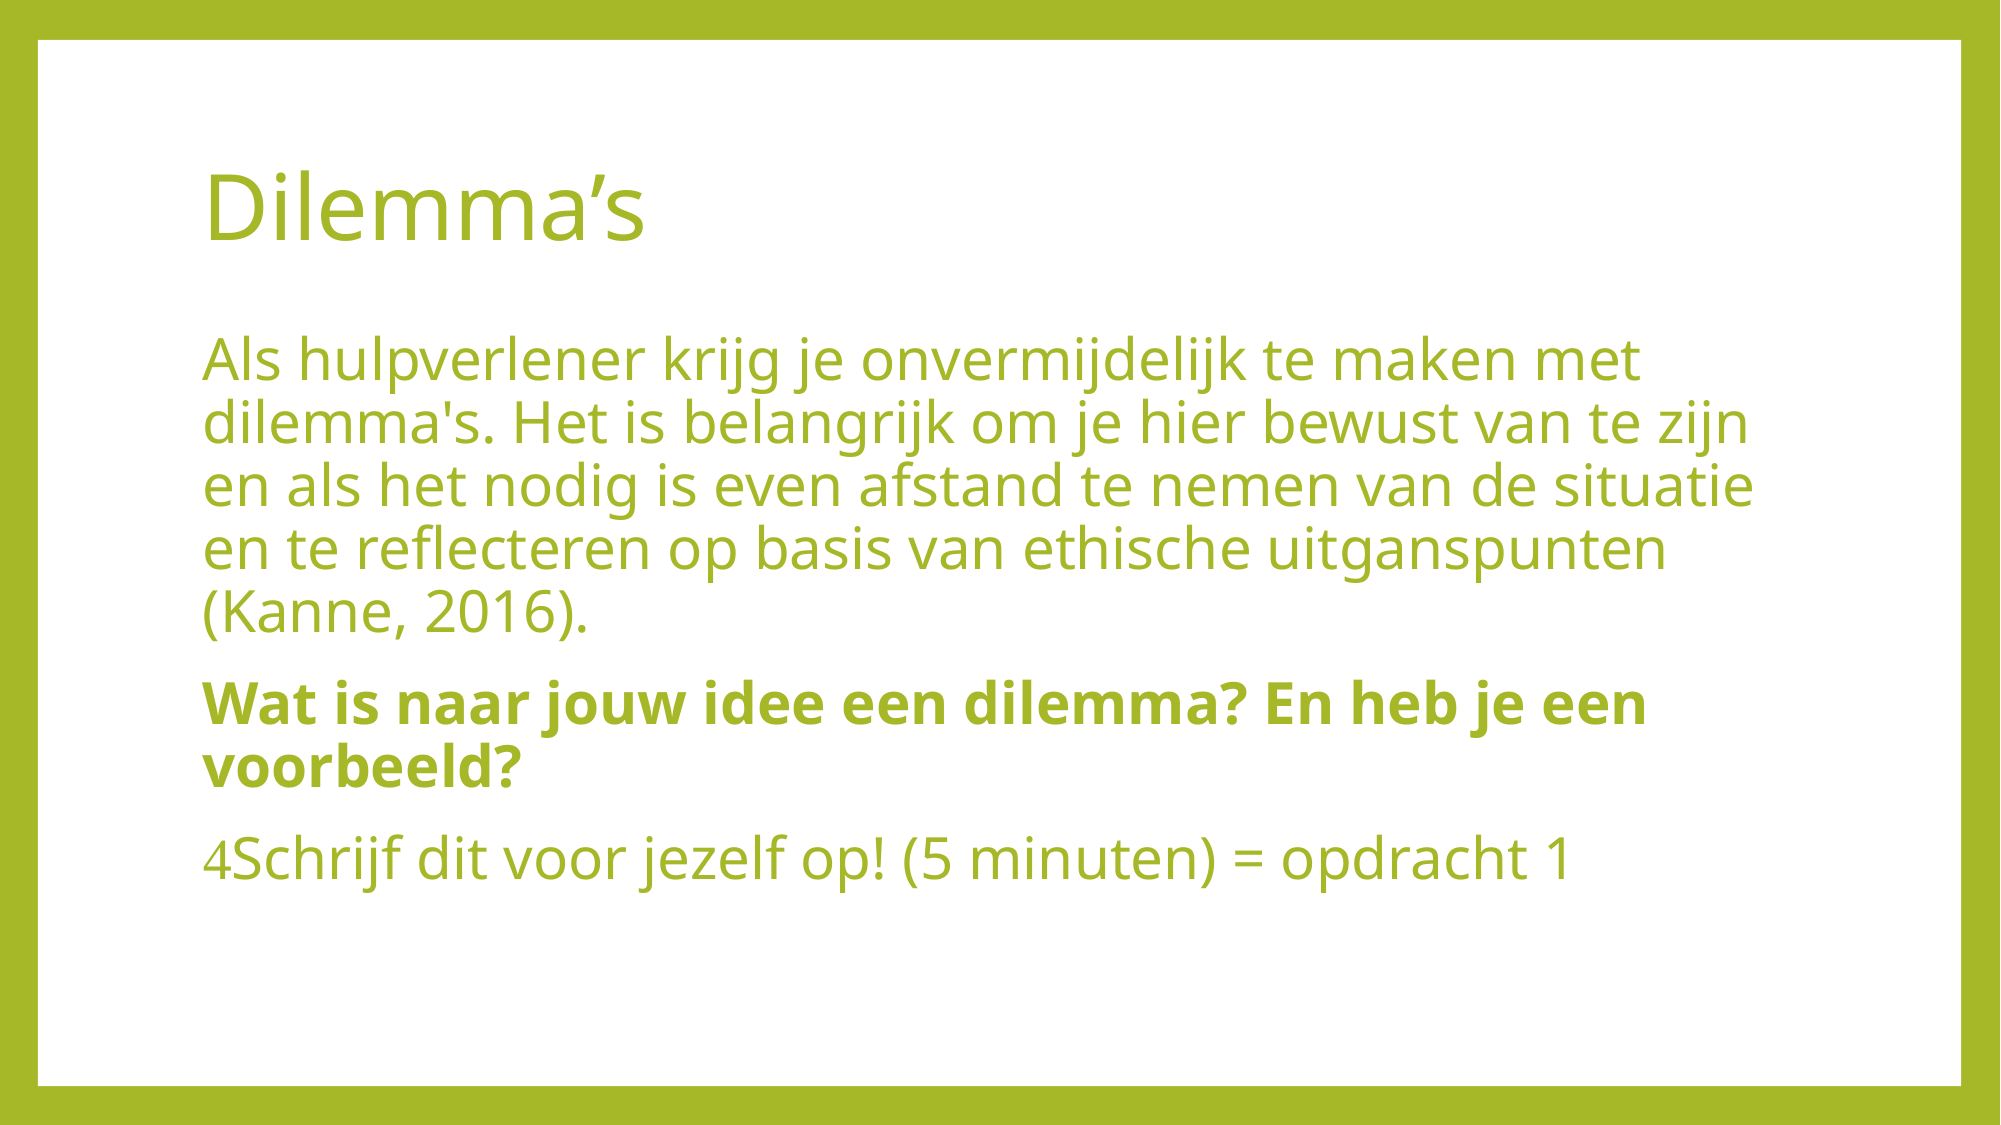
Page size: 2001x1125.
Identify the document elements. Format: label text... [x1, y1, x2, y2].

title Dilemma’s [187, 99, 1808, 322]
list Als hulpverlener krijg je onvermijdelijk te maken met dilemma's. Het is belangrijk om je hier bewust van te zijn en als het nodig is even afstand te nemen van de situatie en te reflecteren op basis van ethische uitganspunten (Kanne, 2016). Wat is naar jouw idee een dilemma? En heb je een voorbeeld? Schrijf dit voor jezelf op! (5 minuten) = opdracht 1 [187, 322, 1808, 985]
